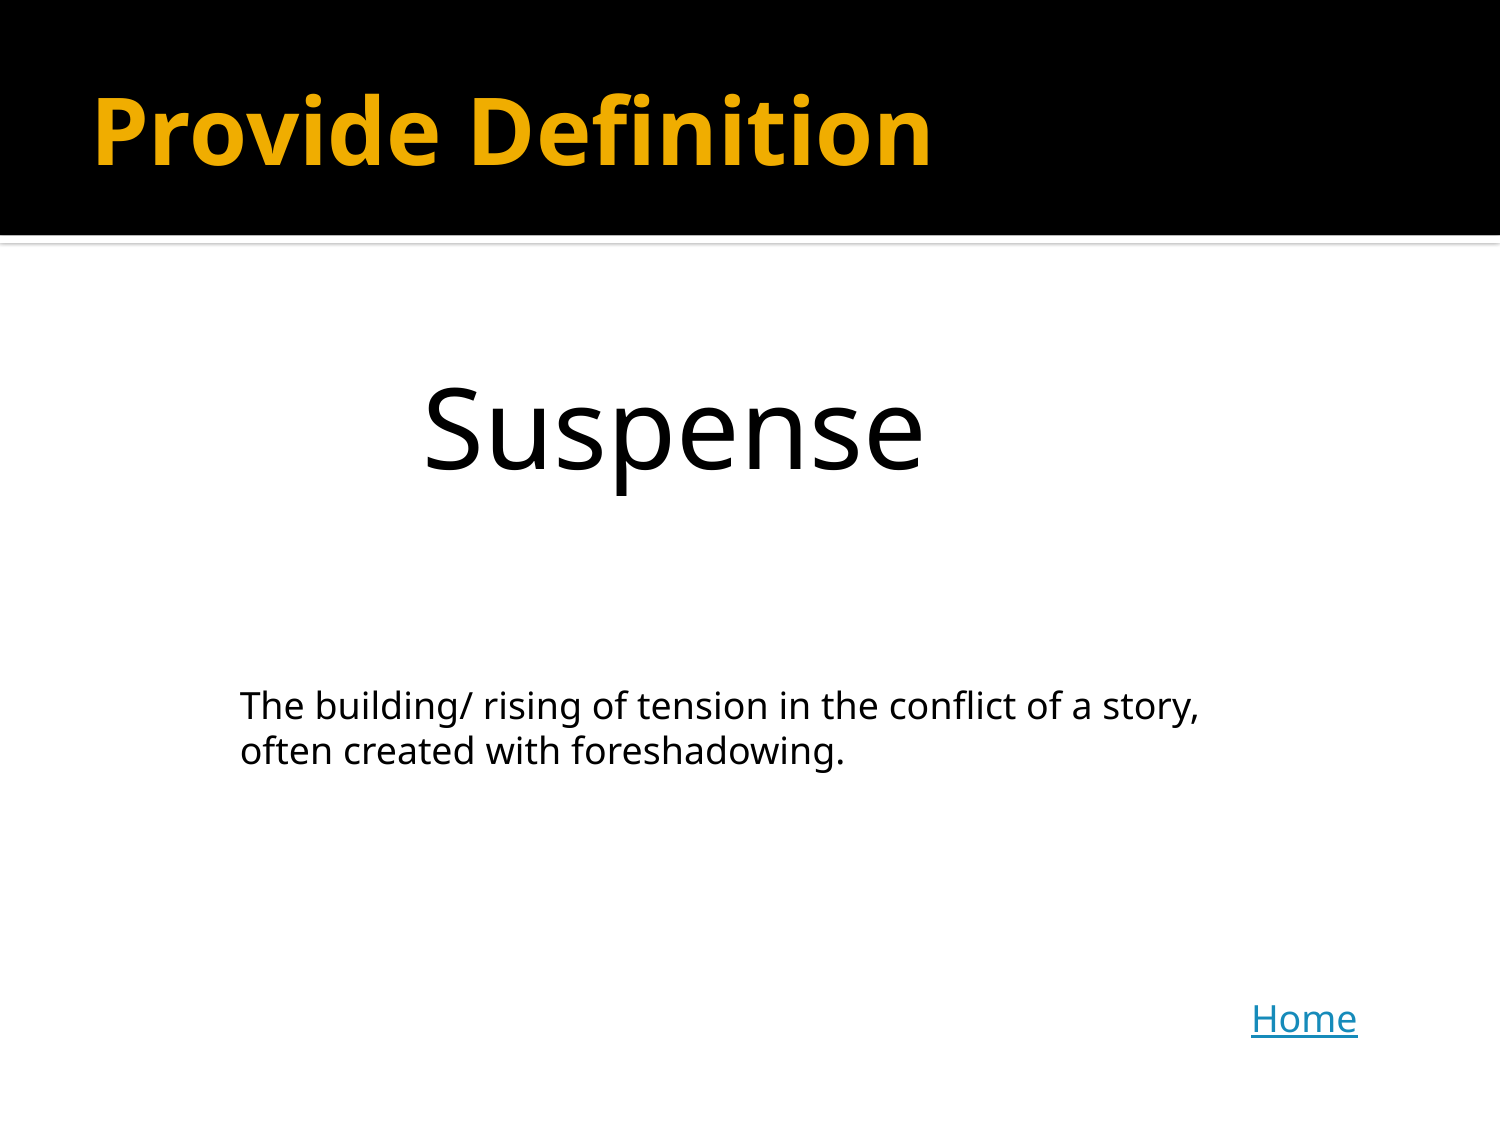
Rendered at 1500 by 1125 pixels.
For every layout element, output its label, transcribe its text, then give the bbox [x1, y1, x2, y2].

text_box The building/ rising of tension in the conflict of a story, often created with foreshadowing. [224, 674, 1275, 780]
text_box Suspense [112, 349, 1238, 500]
title Provide Definition [75, 25, 1425, 231]
text_box Home [1236, 987, 1373, 1054]
